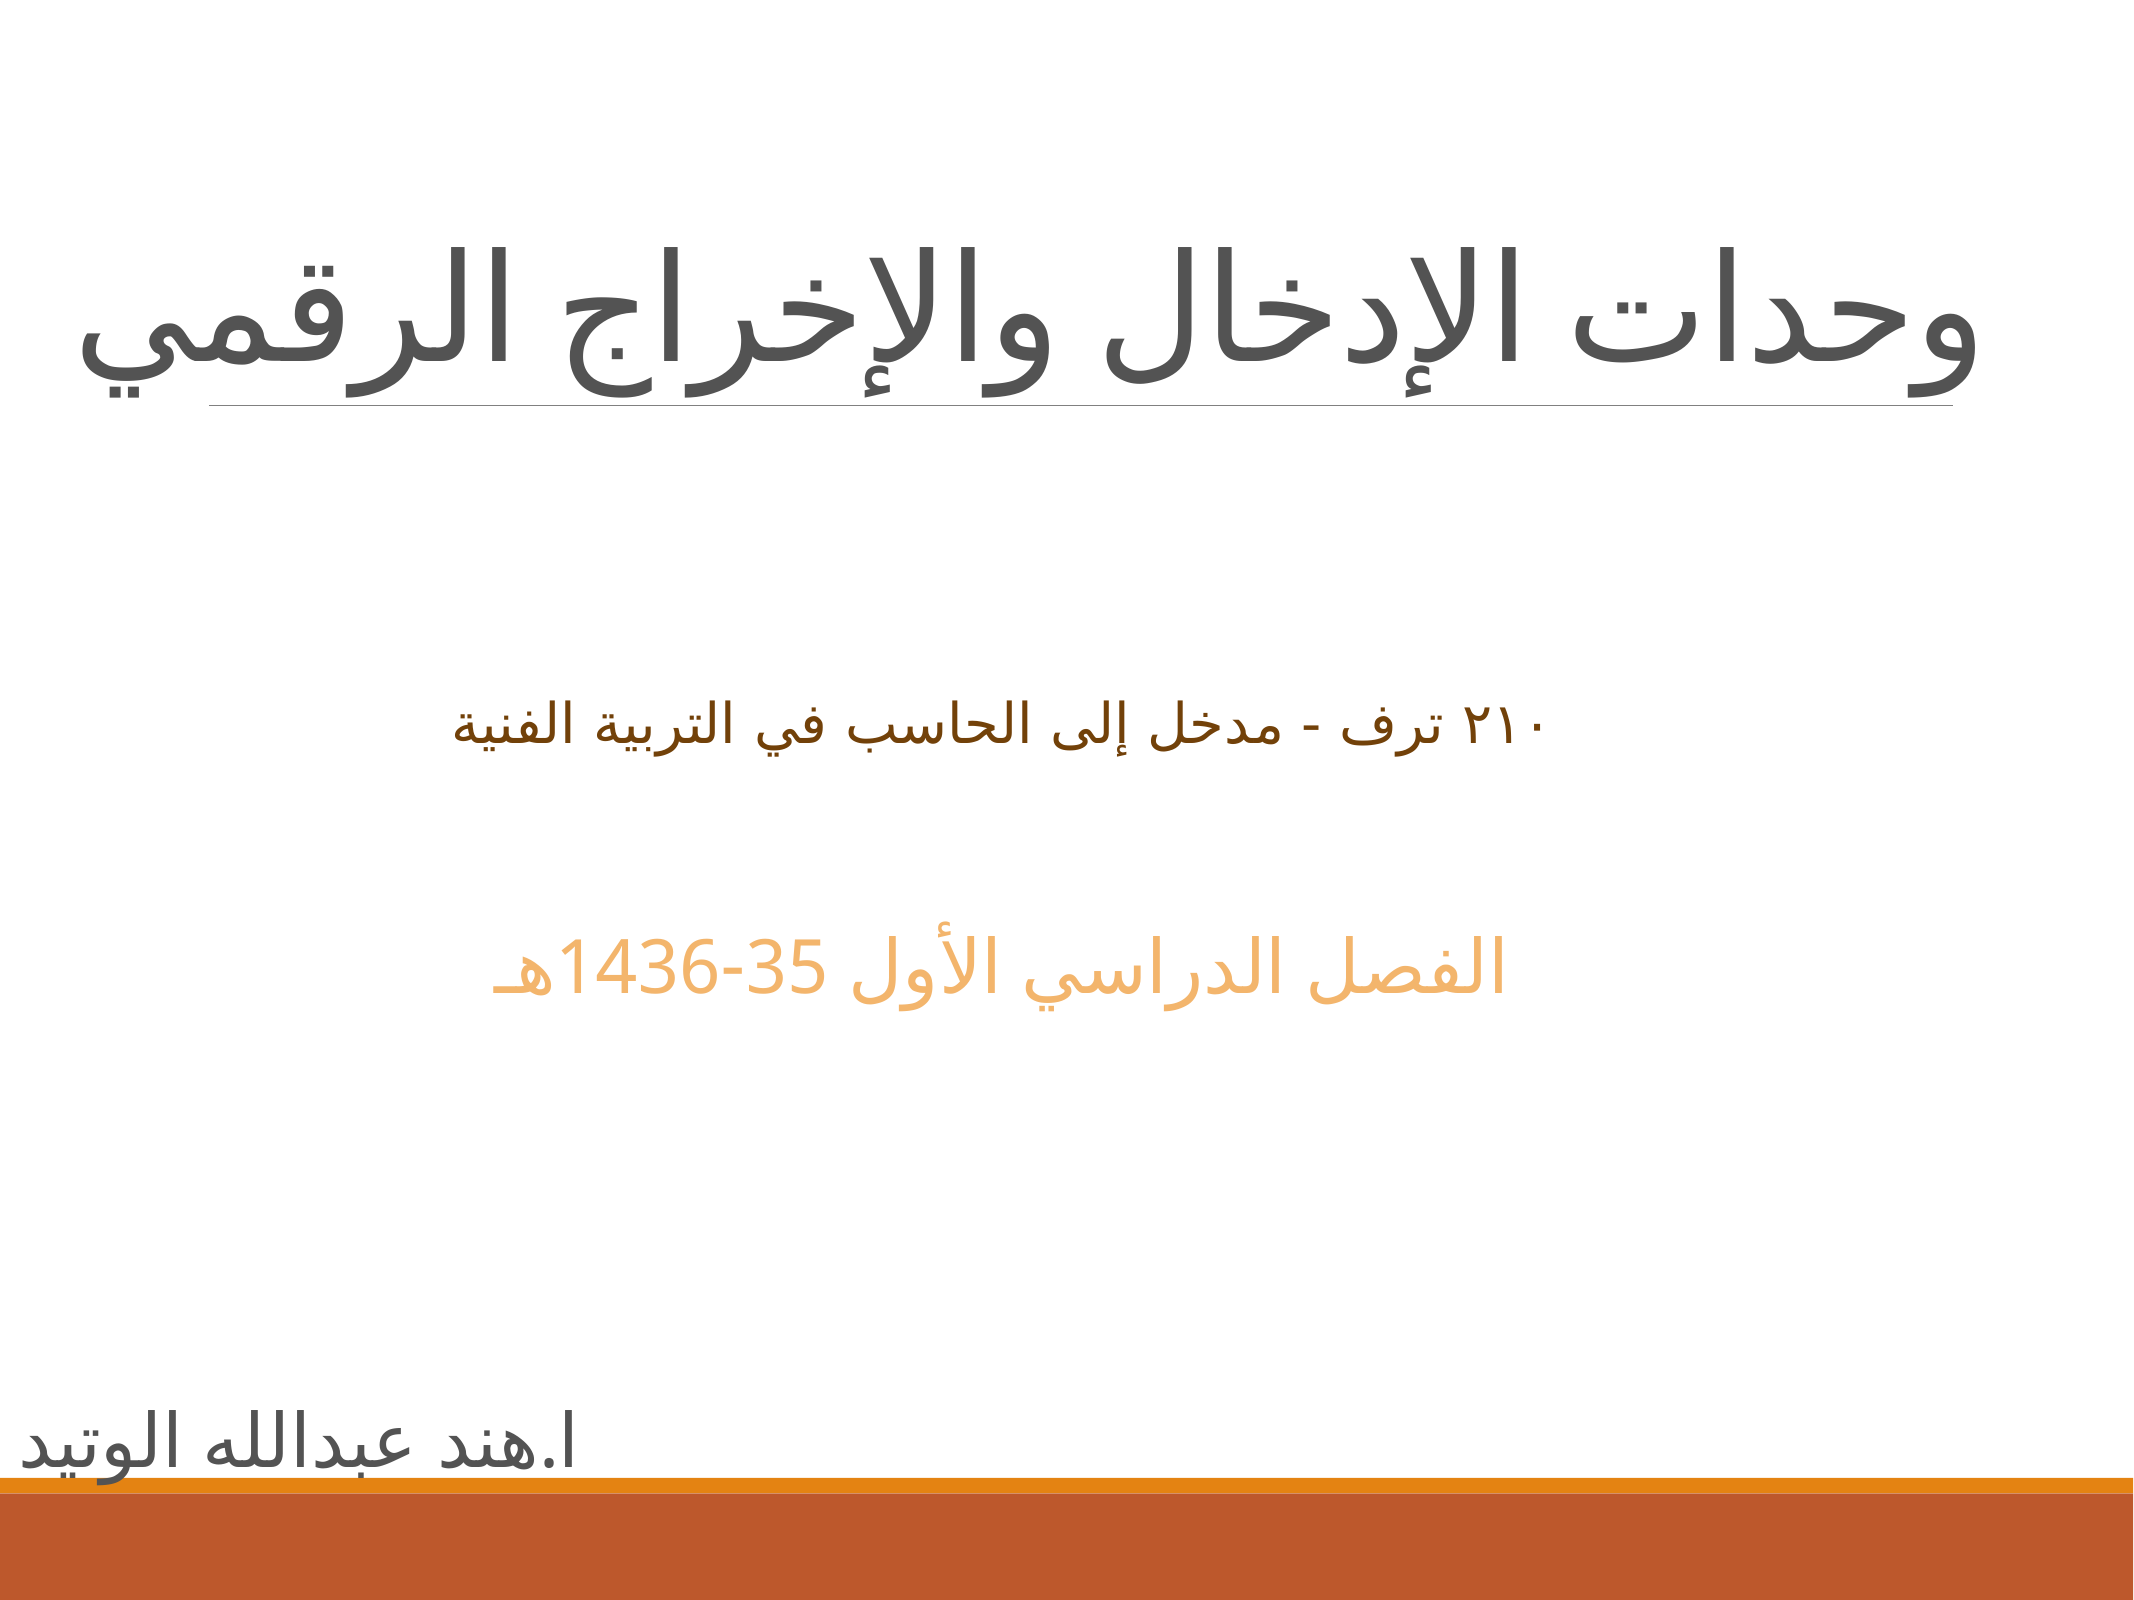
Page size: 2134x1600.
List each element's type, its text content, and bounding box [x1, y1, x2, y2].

text_box ٢١٠ ترف - مدخل إلى الحاسب في التربية الفنية [444, 680, 1560, 822]
title وحدات الإدخال والإخراج الرقمي [58, 104, 2075, 400]
text_box الفصل الدراسي الأول 35-1436هـ [479, 911, 1525, 1016]
text_box ا.هند عبدالله الوتيد [3, 1385, 595, 1490]
